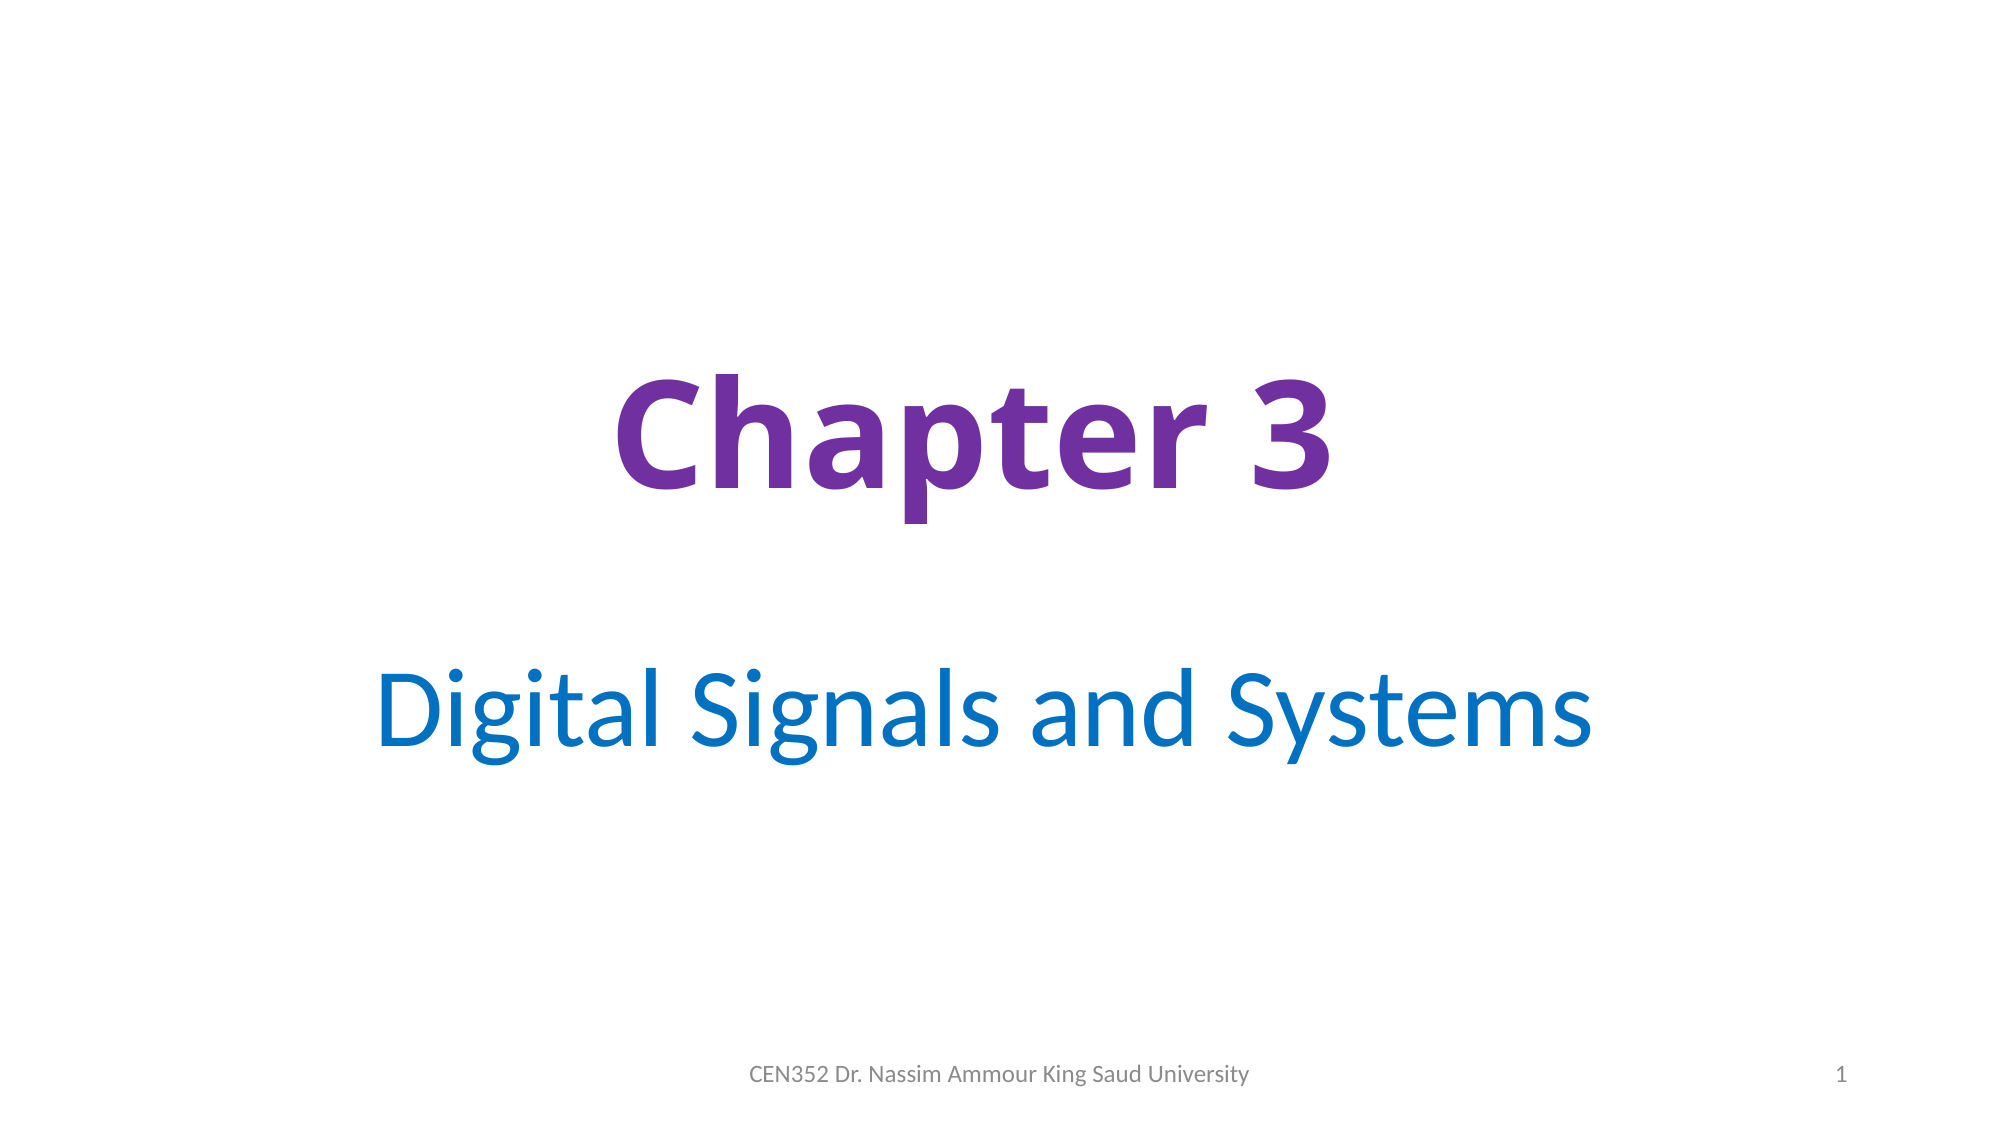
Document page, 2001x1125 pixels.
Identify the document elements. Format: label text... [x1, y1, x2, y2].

slide_number 1 [1412, 1042, 1863, 1103]
footer CEN352 Dr. Nassim Ammour King Saud University [662, 1042, 1338, 1103]
text_box Chapter 3 [594, 303, 1350, 526]
text_box Digital Signals and Systems [360, 626, 1611, 777]
